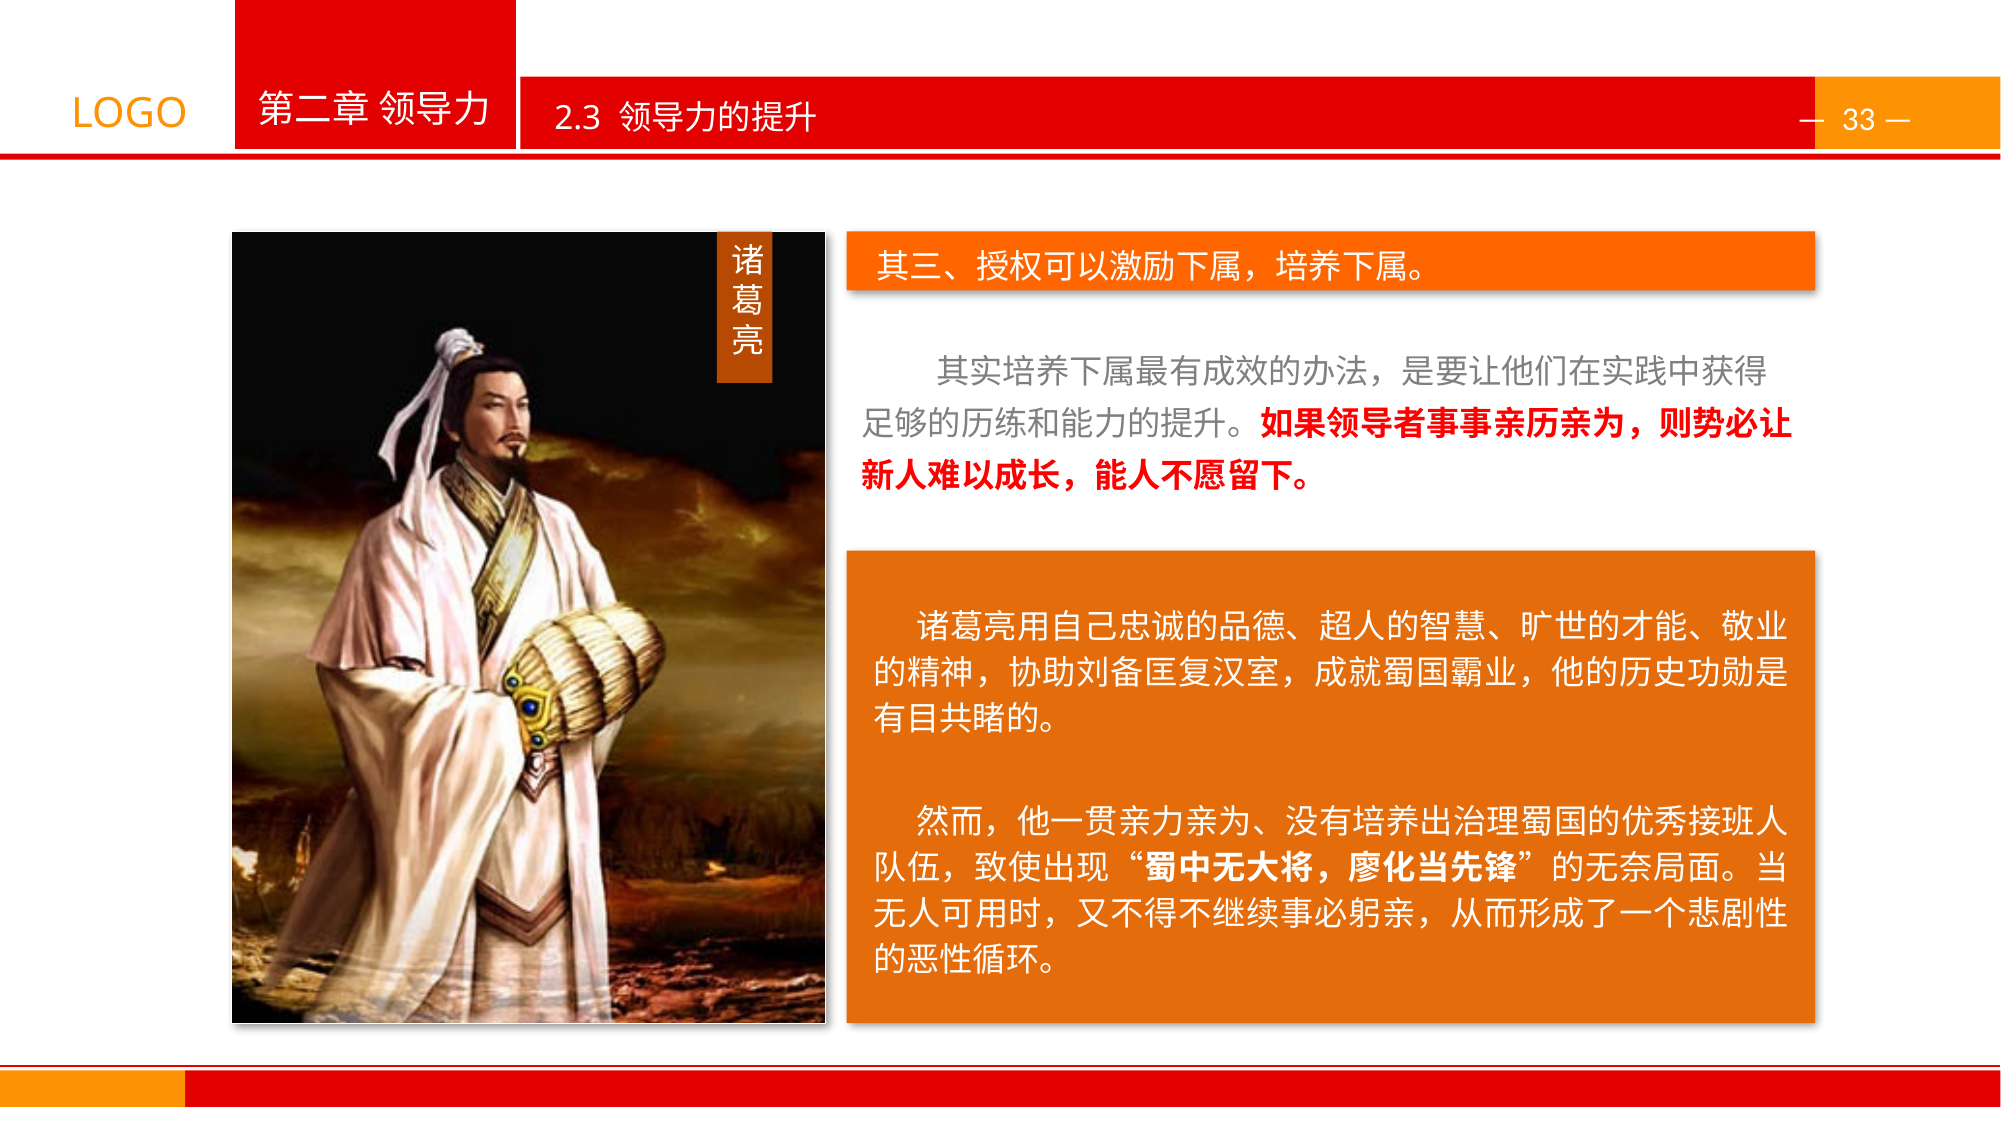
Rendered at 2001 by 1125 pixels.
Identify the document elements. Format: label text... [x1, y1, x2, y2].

text_box 然而，他一贯亲力亲为、没有培养出治理蜀国的优秀接班人队伍，致使出现“蜀中无大将，廖化当先锋”的无奈局面。当无人可用时，又不得不继续事必躬亲，从而形成了一个悲剧性的恶性循环。 [858, 786, 1804, 985]
picture [231, 231, 826, 1024]
text_box 其三、授权可以激励下属，培养下属。 [846, 231, 1816, 291]
text_box 其实培养下属最有成效的办法，是要让他们在实践中获得足够的历练和能力的提升。如果领导者事事亲历亲为，则势必让新人难以成长，能人不愿留下。 [846, 330, 1816, 501]
text_box [846, 550, 1816, 1024]
text_box 诸葛亮用自己忠诚的品德、超人的智慧、旷世的才能、敬业的精神，协助刘备匡复汉室，成就蜀国霸业，他的历史功勋是有目共睹的。 [858, 591, 1804, 745]
